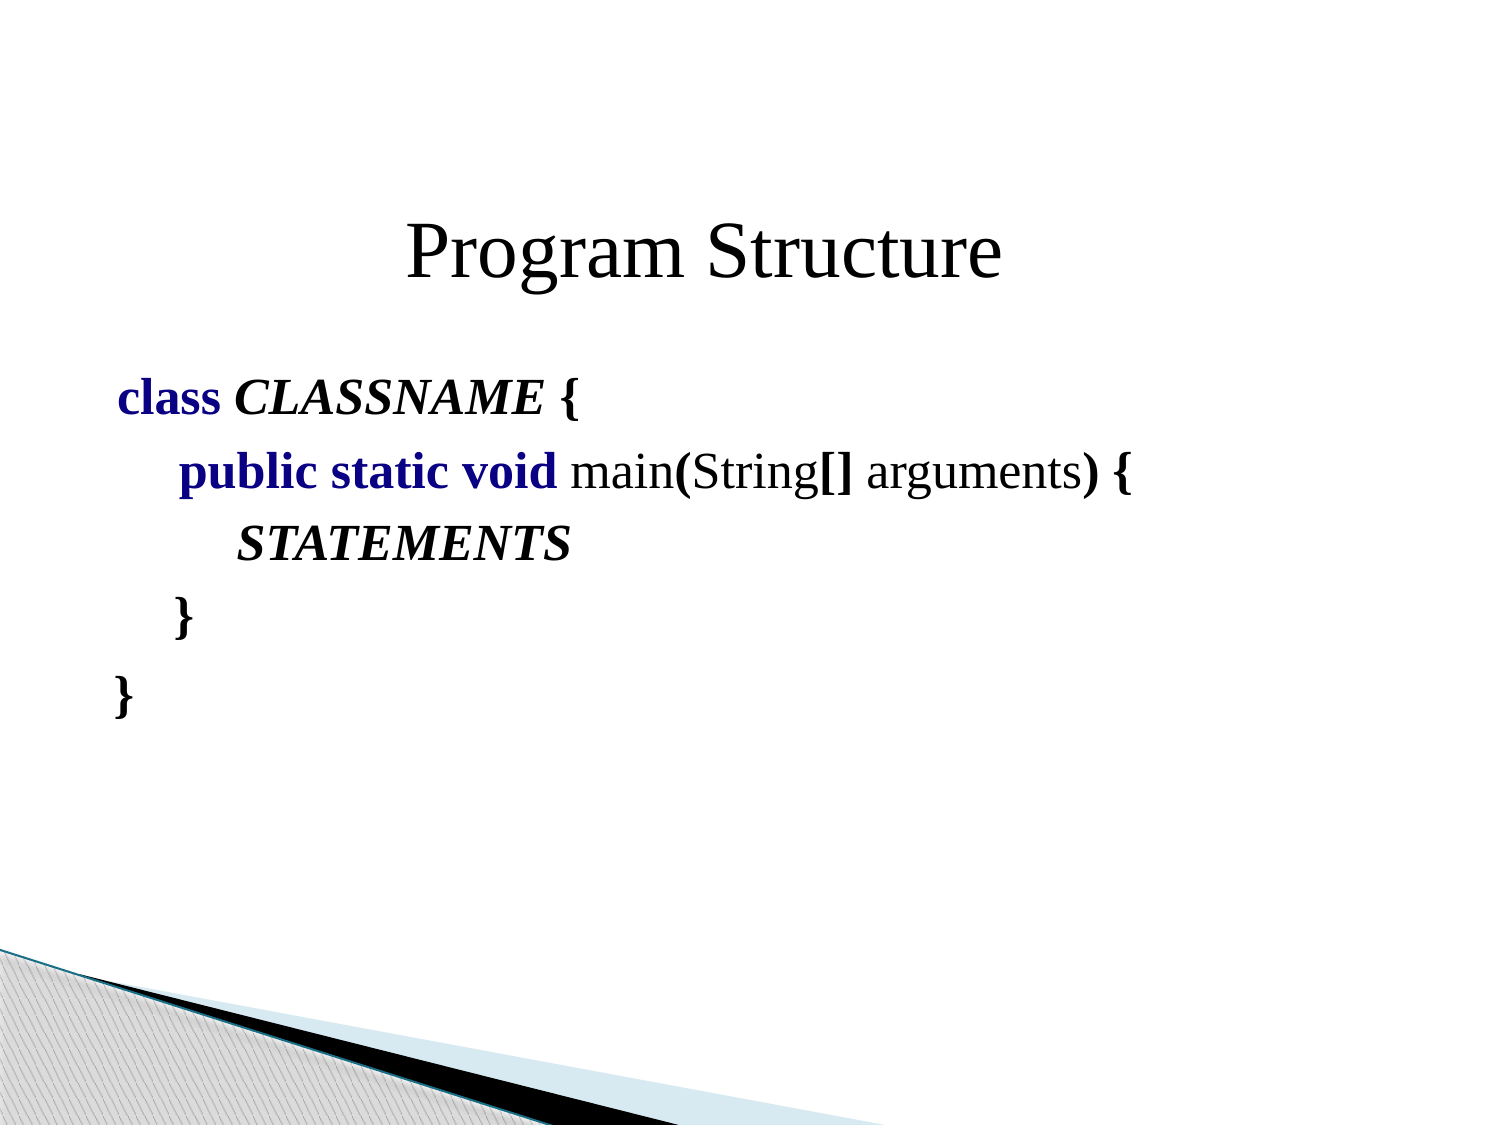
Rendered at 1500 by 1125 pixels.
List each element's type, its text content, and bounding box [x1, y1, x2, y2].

text_box class CLASSNAME { [117, 375, 594, 433]
text_box STATEMENTS [236, 520, 586, 578]
text_box Program Structure [405, 213, 1024, 301]
text_box } [113, 650, 150, 731]
text_box } [173, 593, 207, 651]
text_box public static void main(String[] arguments) { [178, 448, 1146, 506]
